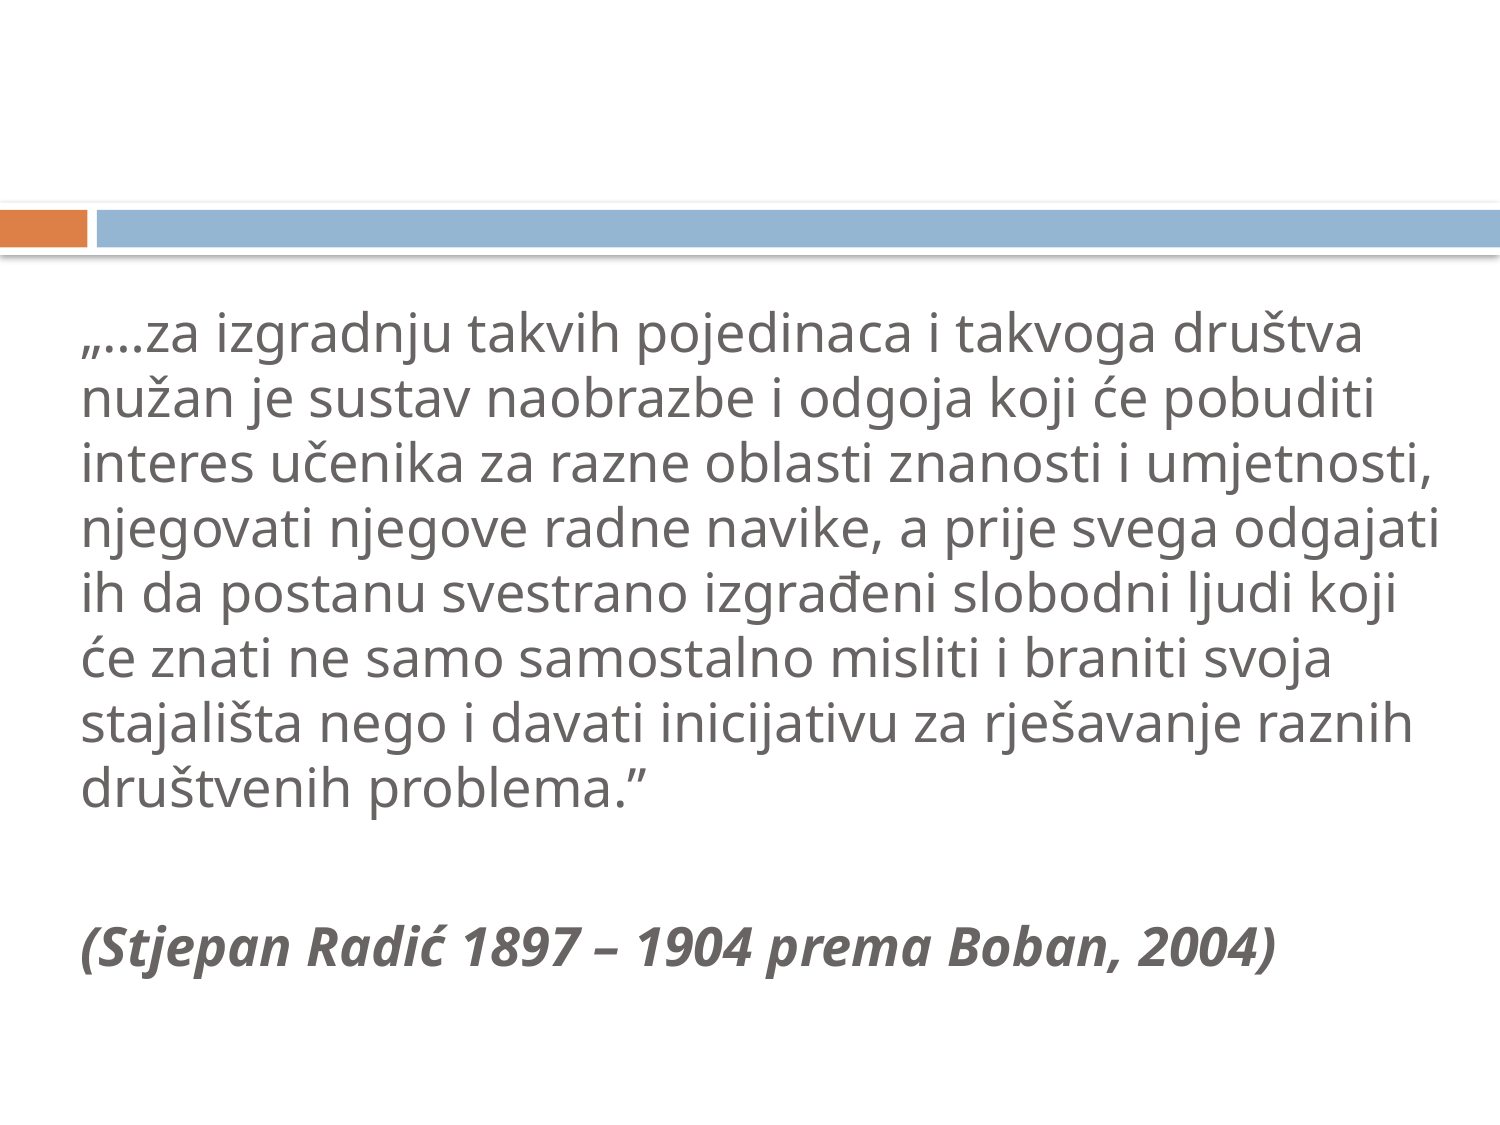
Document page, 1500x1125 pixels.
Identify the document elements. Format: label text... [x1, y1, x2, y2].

list „…za izgradnju takvih pojedinaca i takvoga društva nužan je sustav naobrazbe i odgoja koji će pobuditi interes učenika za razne oblasti znanosti i umjetnosti, njegovati njegove radne navike, a prije svega odgajati ih da postanu svestrano izgrađeni slobodni ljudi koji će znati ne samo samostalno misliti i braniti svoja stajališta nego i davati inicijativu za rješavanje raznih društvenih problema.” (Stjepan Radić 1897 – 1904 prema Boban, 2004) [64, 290, 1459, 953]
